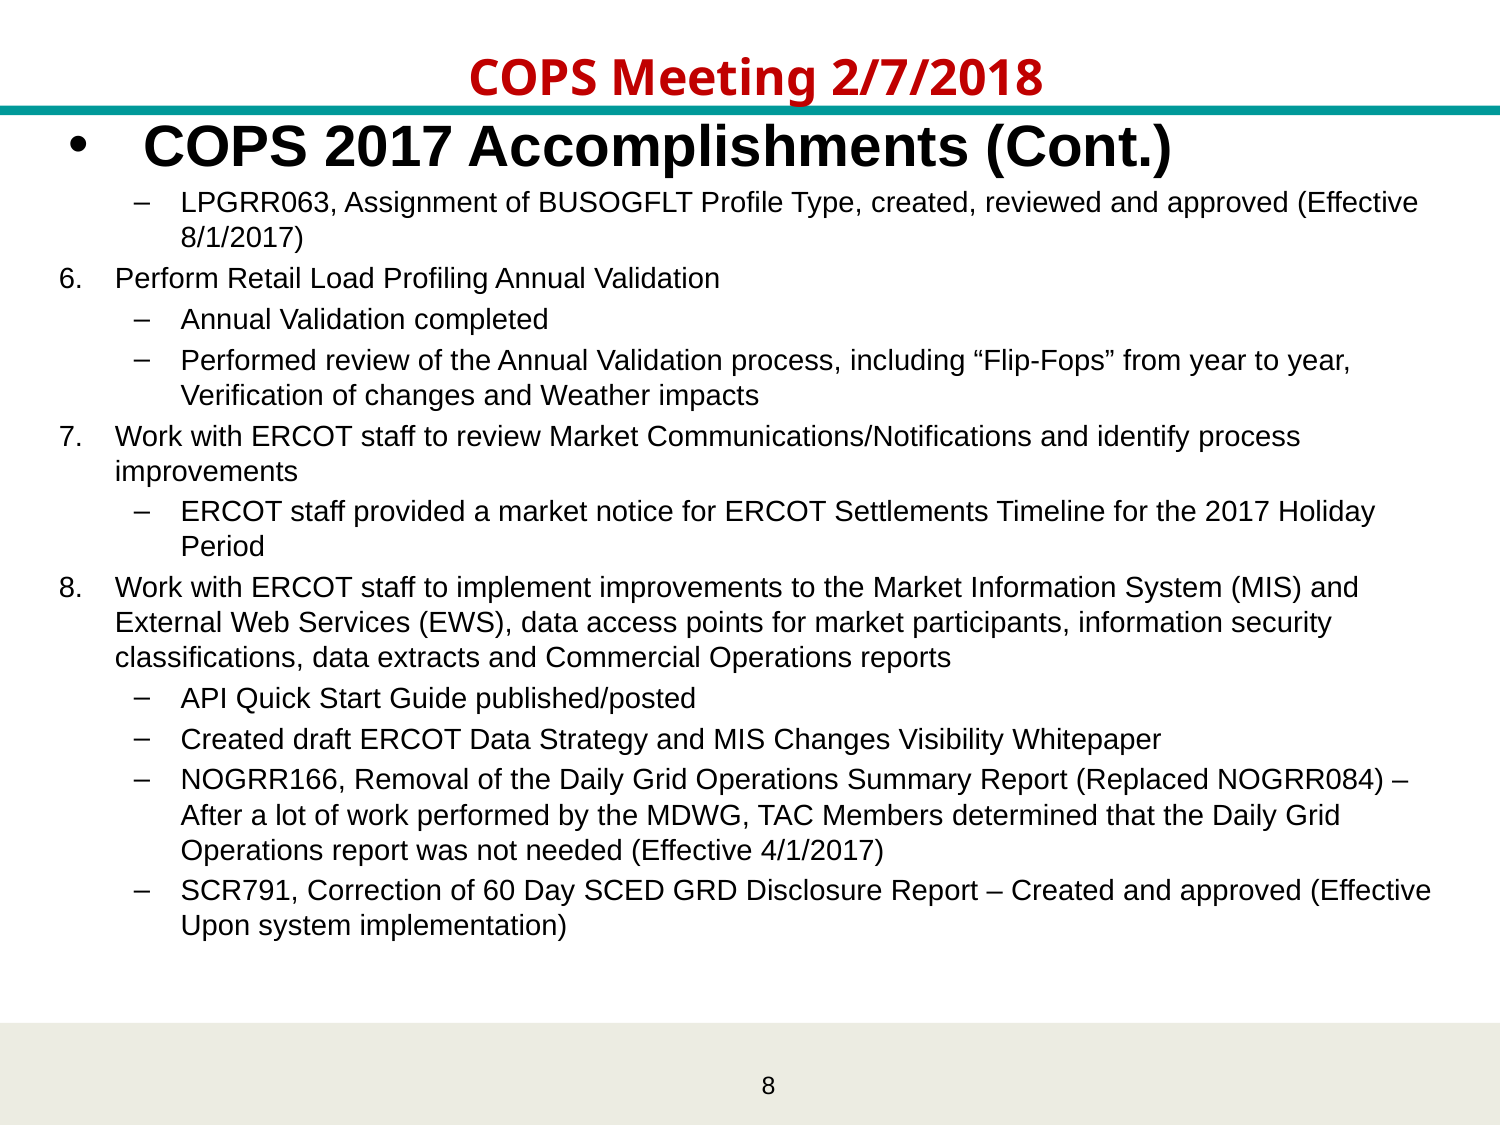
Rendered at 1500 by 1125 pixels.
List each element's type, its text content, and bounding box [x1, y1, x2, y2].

title COPS Meeting 2/7/2018 [62, 12, 1450, 100]
list COPS 2017 Accomplishments (Cont.) LPGRR063, Assignment of BUSOGFLT Profile Type, created, reviewed and approved (Effective 8/1/2017) Perform Retail Load Profiling Annual Validation Annual Validation completed Performed review of the Annual Validation process, including “Flip-Fops” from year to year, Verification of changes and Weather impacts Work with ERCOT staff to review Market Communications/Notifications and identify process improvements ERCOT staff provided a market notice for ERCOT Settlements Timeline for the 2017 Holiday Period Work with ERCOT staff to implement improvements to the Market Information System (MIS) and External Web Services (EWS), data access points for market participants, information security classifications, data extracts and Commercial Operations reports API Quick Start Guide published/posted Created draft ERCOT Data Strategy and MIS Changes Visibility Whitepaper NOGRR166, Removal of the Daily Grid Operations Summary Report (Replaced NOGRR084) – After a lot of work performed by the MDWG, TAC Members determined that the Daily Grid Operations report was not needed (Effective 4/1/2017) SCR791, Correction of 60 Day SCED GRD Disclosure Report – Created and approved (Effective Upon system implementation) [43, 100, 1469, 1038]
